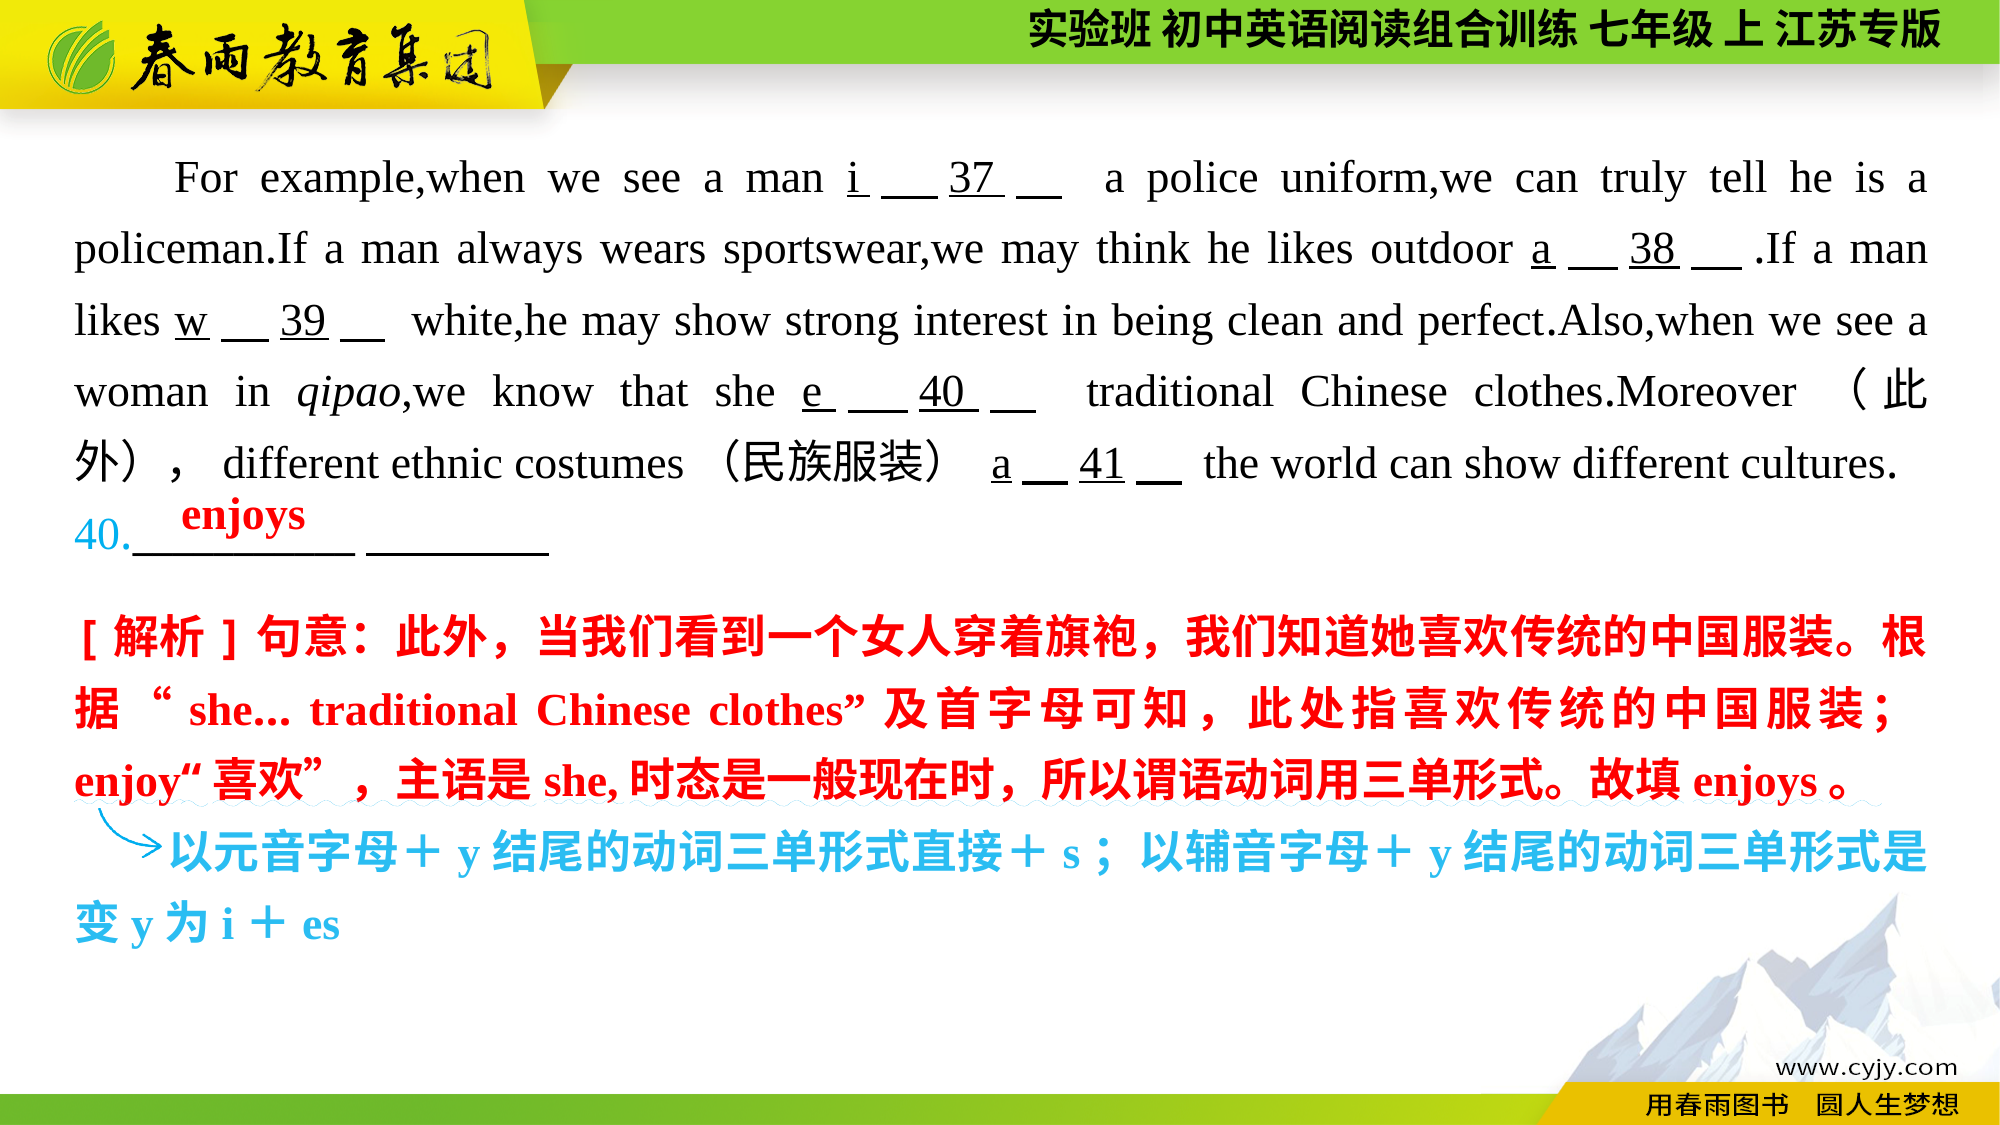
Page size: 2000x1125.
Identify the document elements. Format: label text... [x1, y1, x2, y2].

list For example,when we see a man i 37 a police uniform,we can truly tell he is a policeman.If a man always wears sportswear,we may think he likes outdoor a 38 .If a man likes w 39 white,he may show strong interest in being clean and perfect.Also,when we see a woman in qipao,we know that she e 40 traditional Chinese clothes.Moreover（此外），different ethnic costumes（民族服装） a 41 the world can show different cultures. 40.___________ [59, 122, 1944, 571]
text_box [解析]句意：此外，当我们看到一个女人穿着旗袍，我们知道她喜欢传统的中国服装。根据“she... traditional Chinese clothes”及首字母可知，此处指喜欢传统的中国服装；enjoy“喜欢”，主语是she,时态是一般现在时，所以谓语动词用三单形式。故填enjoys。 以元音字母＋y结尾的动词三单形式直接＋s；以辅音字母＋y结尾的动词三单形式是变y为i＋es [59, 583, 1944, 957]
text_box enjoys [166, 476, 321, 546]
picture [0, 0, 2000, 1125]
